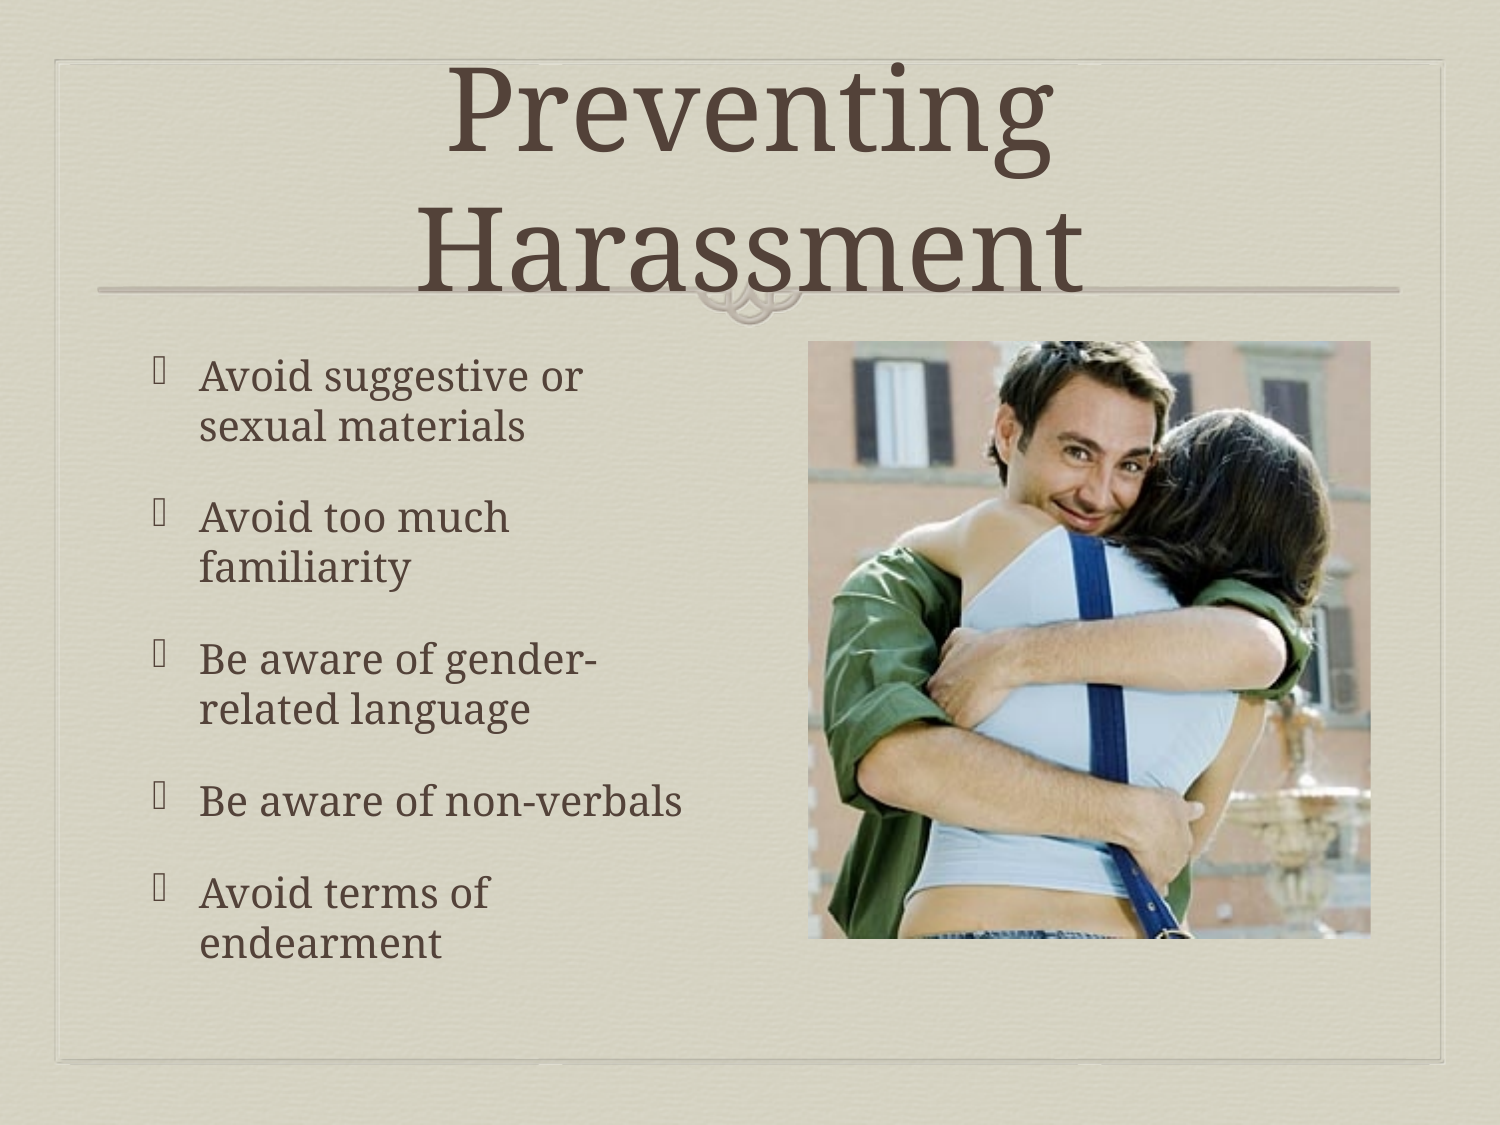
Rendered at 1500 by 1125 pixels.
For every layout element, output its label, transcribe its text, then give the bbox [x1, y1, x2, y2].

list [807, 341, 1372, 940]
picture [0, 0, 1500, 1125]
title Preventing Harassment [131, 62, 1369, 288]
list Avoid suggestive or sexual materials Avoid too much familiarity Be aware of gender-related language Be aware of non-verbals Avoid terms of endearment [137, 341, 700, 939]
